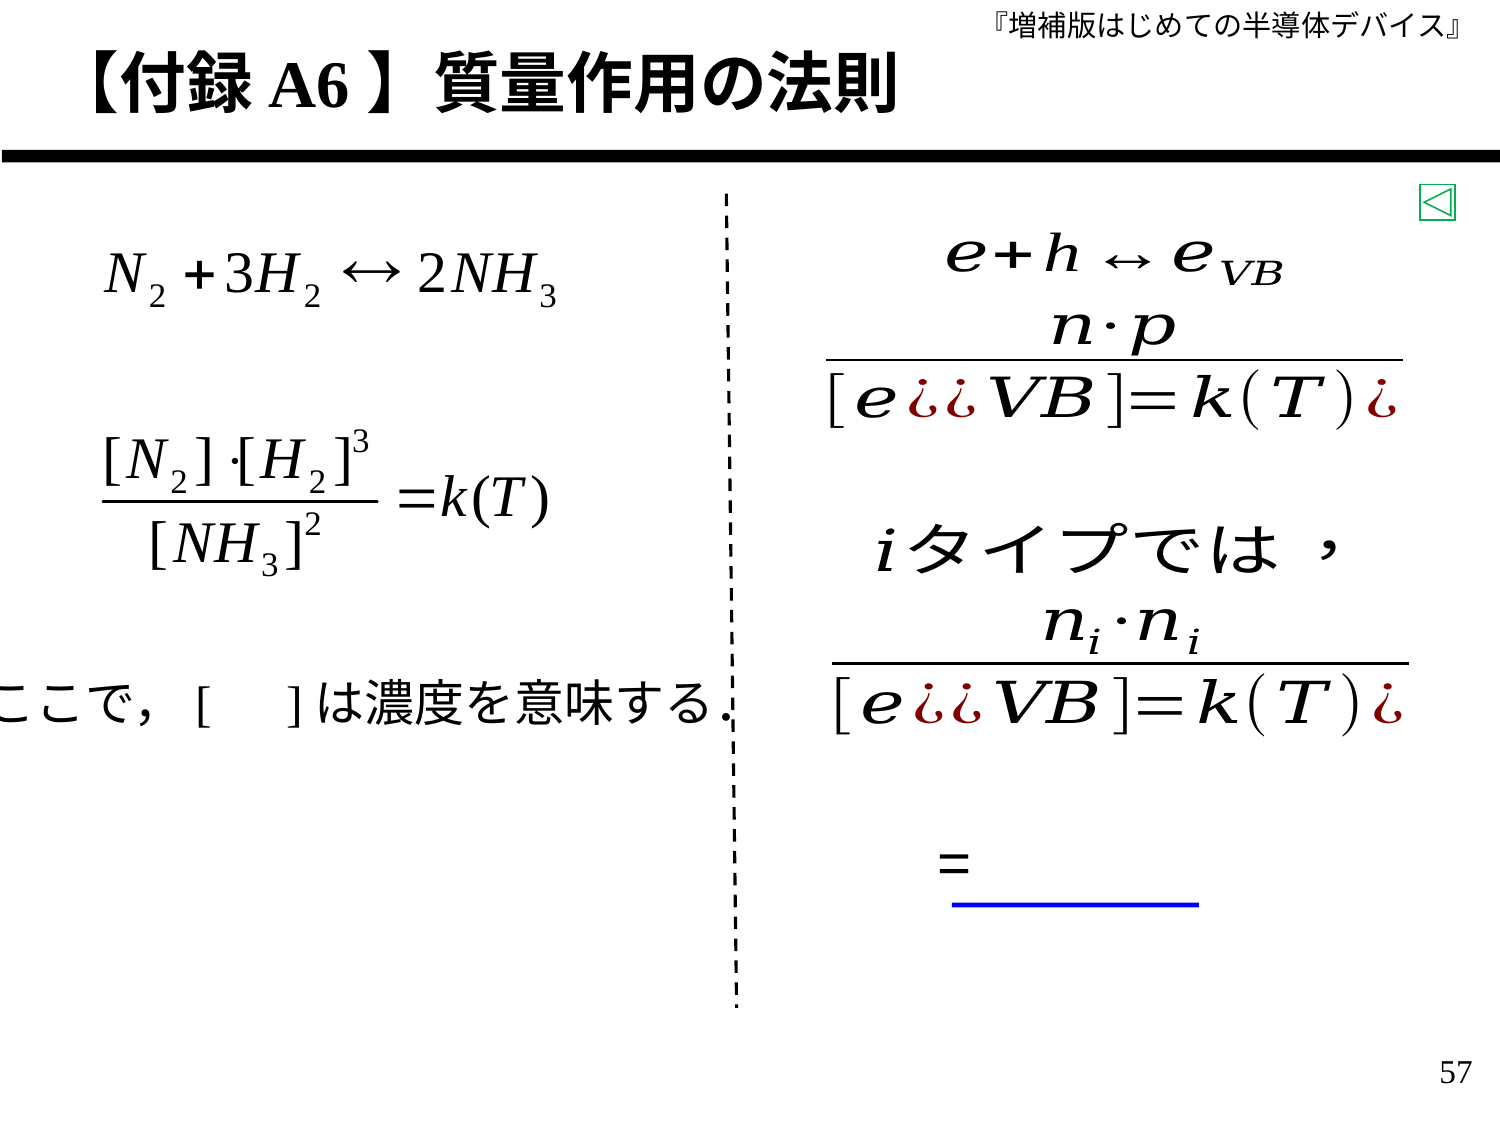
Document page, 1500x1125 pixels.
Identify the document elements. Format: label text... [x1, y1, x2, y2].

text_box 57 [1175, 1042, 1488, 1118]
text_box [92, 235, 568, 590]
title 【付録A6】質量作用の法則 [37, 0, 1500, 163]
text_box [1419, 184, 1456, 220]
text_box ここで，[ ]は濃度を意味する． [0, 663, 780, 739]
